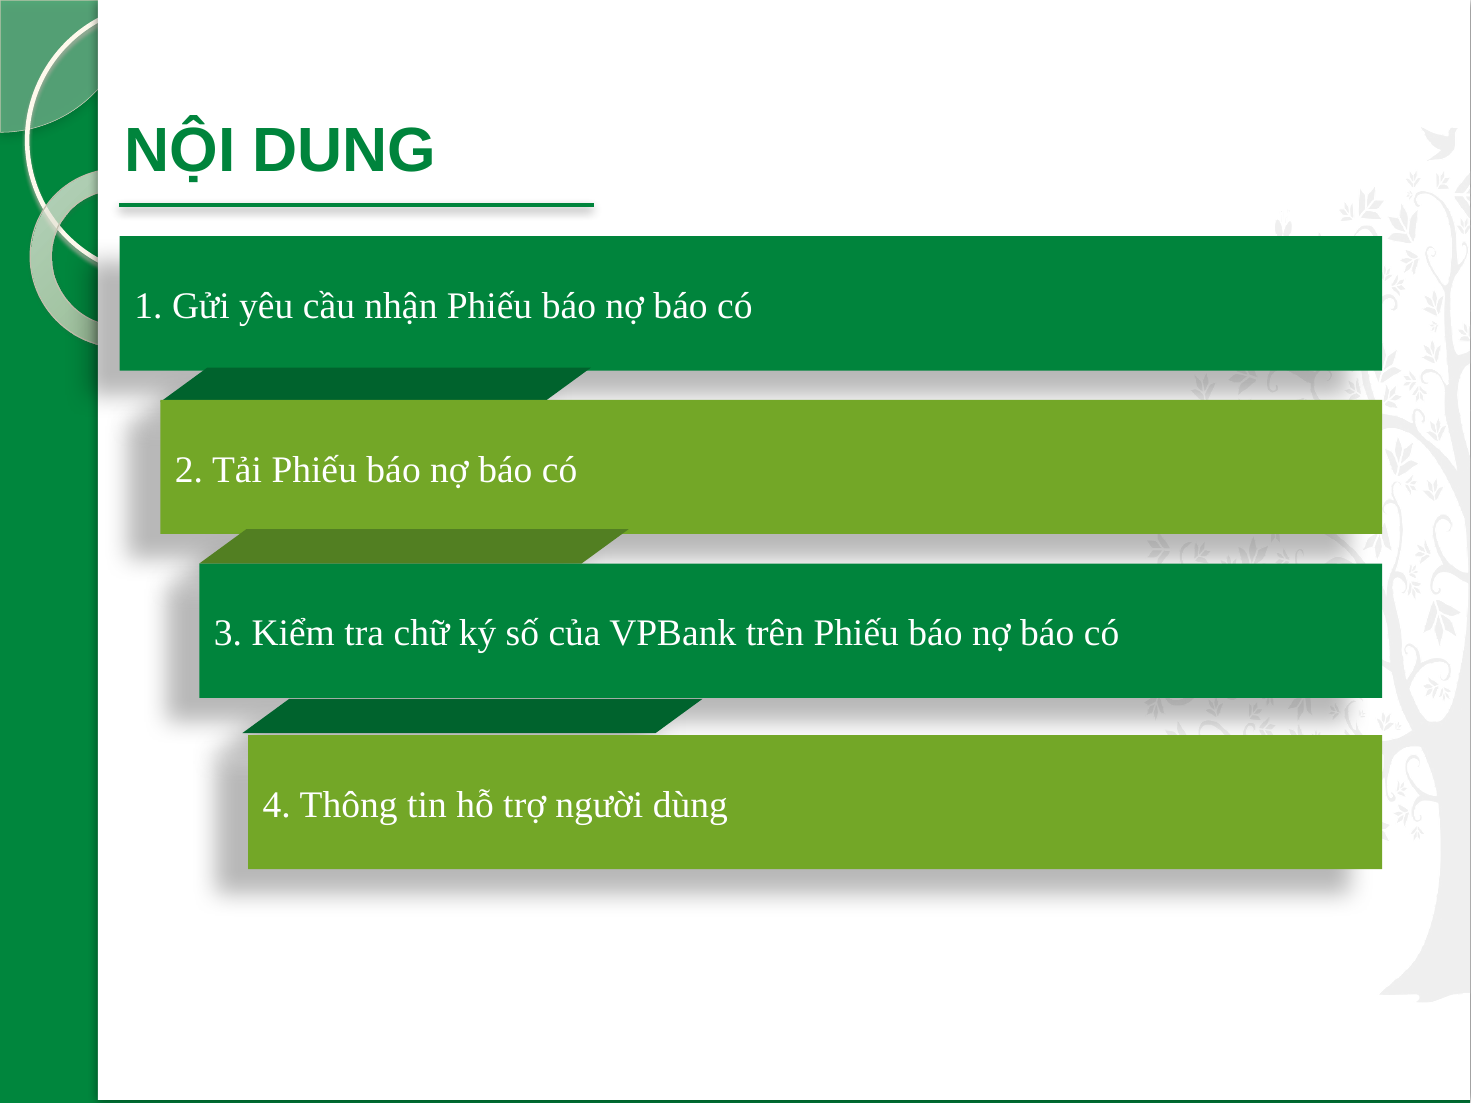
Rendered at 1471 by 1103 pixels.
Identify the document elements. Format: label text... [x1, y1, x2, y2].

text_box [240, 710, 691, 736]
text_box 4. Thông tin hỗ trợ người dùng [246, 733, 1384, 871]
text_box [109, 101, 595, 206]
text_box 1. Gửi yêu cầu nhận Phiếu báo nợ báo có [118, 234, 1384, 373]
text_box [160, 367, 1383, 535]
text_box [198, 528, 1383, 699]
